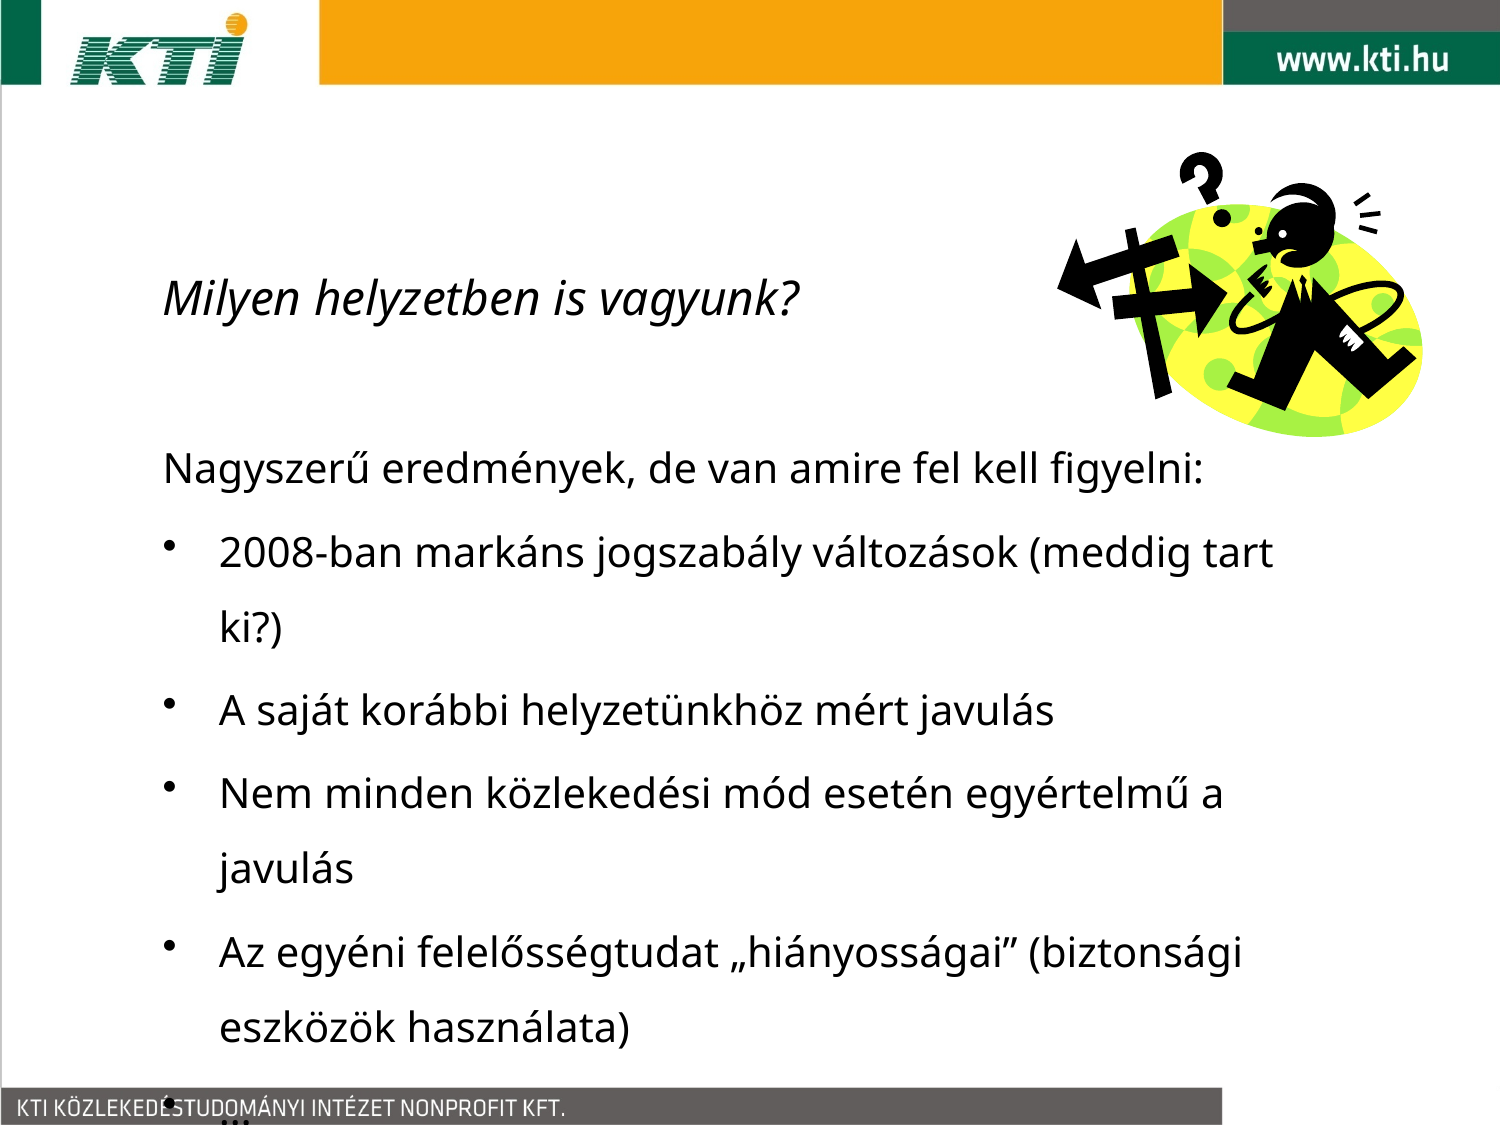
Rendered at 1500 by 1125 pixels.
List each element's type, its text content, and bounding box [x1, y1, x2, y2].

list Milyen helyzetben is vagyunk? Nagyszerű eredmények, de van amire fel kell figyelni: 2008-ban markáns jogszabály változások (meddig tart ki?) A saját korábbi helyzetünkhöz mért javulás Nem minden közlekedési mód esetén egyértelmű a javulás Az egyéni felelősségtudat „hiányosságai” (biztonsági eszközök használata) … [147, 231, 1353, 858]
picture [0, 0, 1500, 1125]
